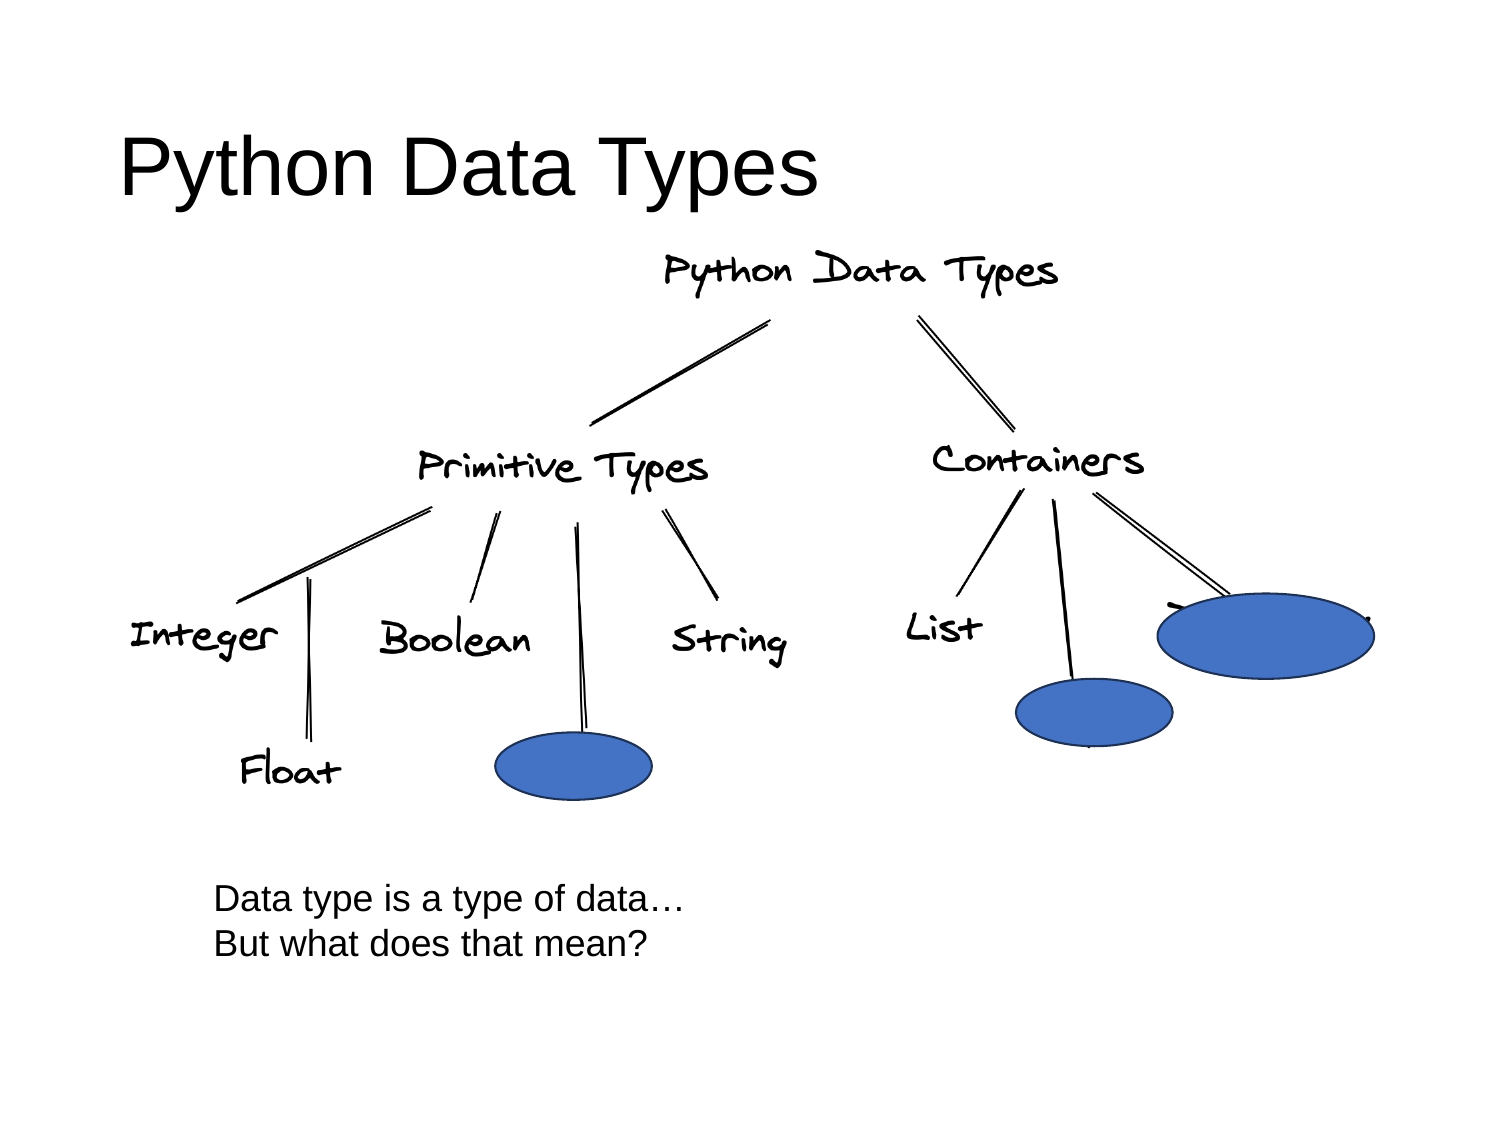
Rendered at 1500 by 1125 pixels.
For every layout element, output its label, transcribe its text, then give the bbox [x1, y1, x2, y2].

title Python Data Types [103, 59, 1397, 278]
picture [110, 225, 1390, 817]
text_box Data type is a type of data… But what does that mean? [198, 866, 949, 972]
